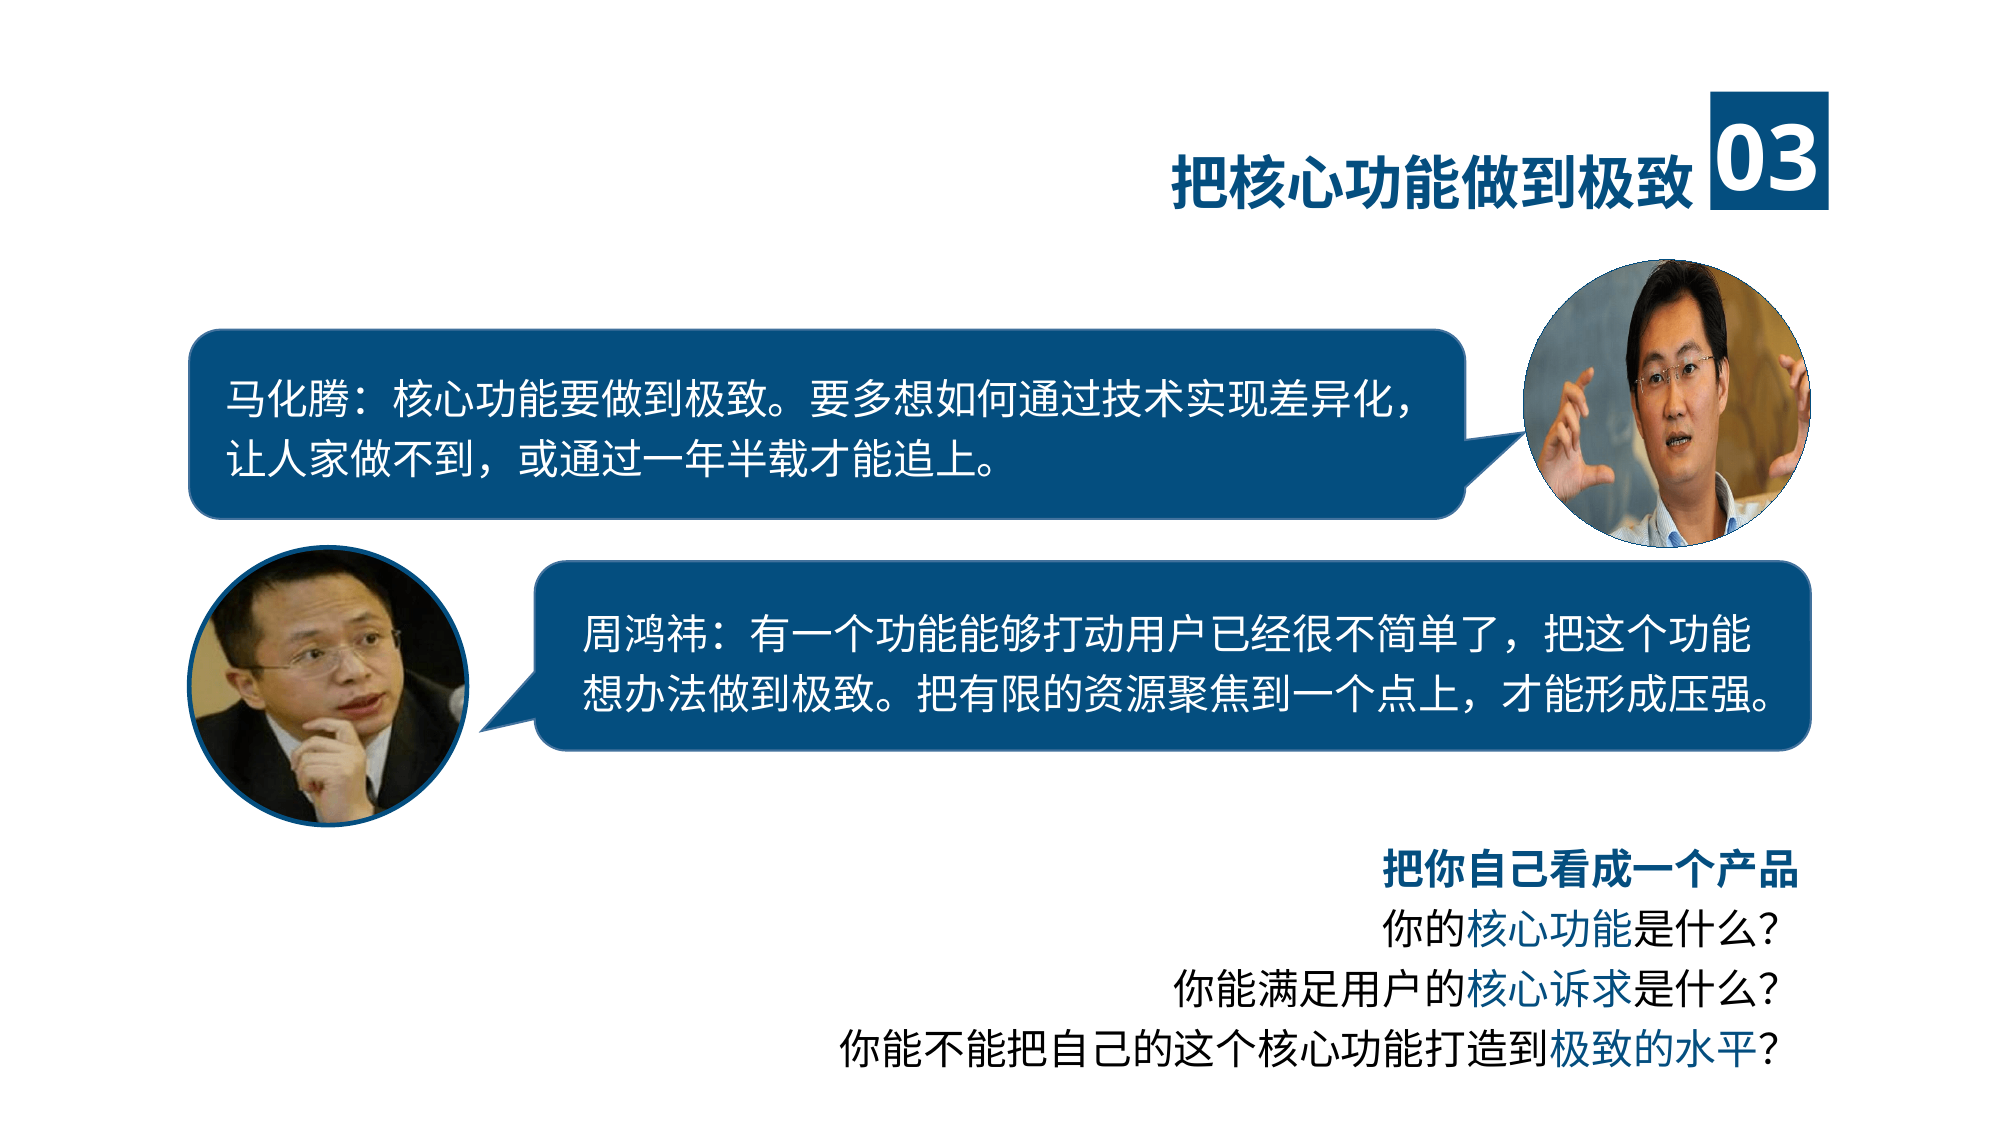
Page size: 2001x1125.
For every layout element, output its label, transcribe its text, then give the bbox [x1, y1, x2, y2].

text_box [189, 259, 1811, 826]
text_box 把核心功能做到极致 [1155, 138, 1742, 224]
text_box 把你自己看成一个产品 你的核心功能是什么？ 你能满足用户的核心诉求是什么？ 你能不能把自己的这个核心功能打造到极致的水平？ [708, 825, 1815, 1080]
